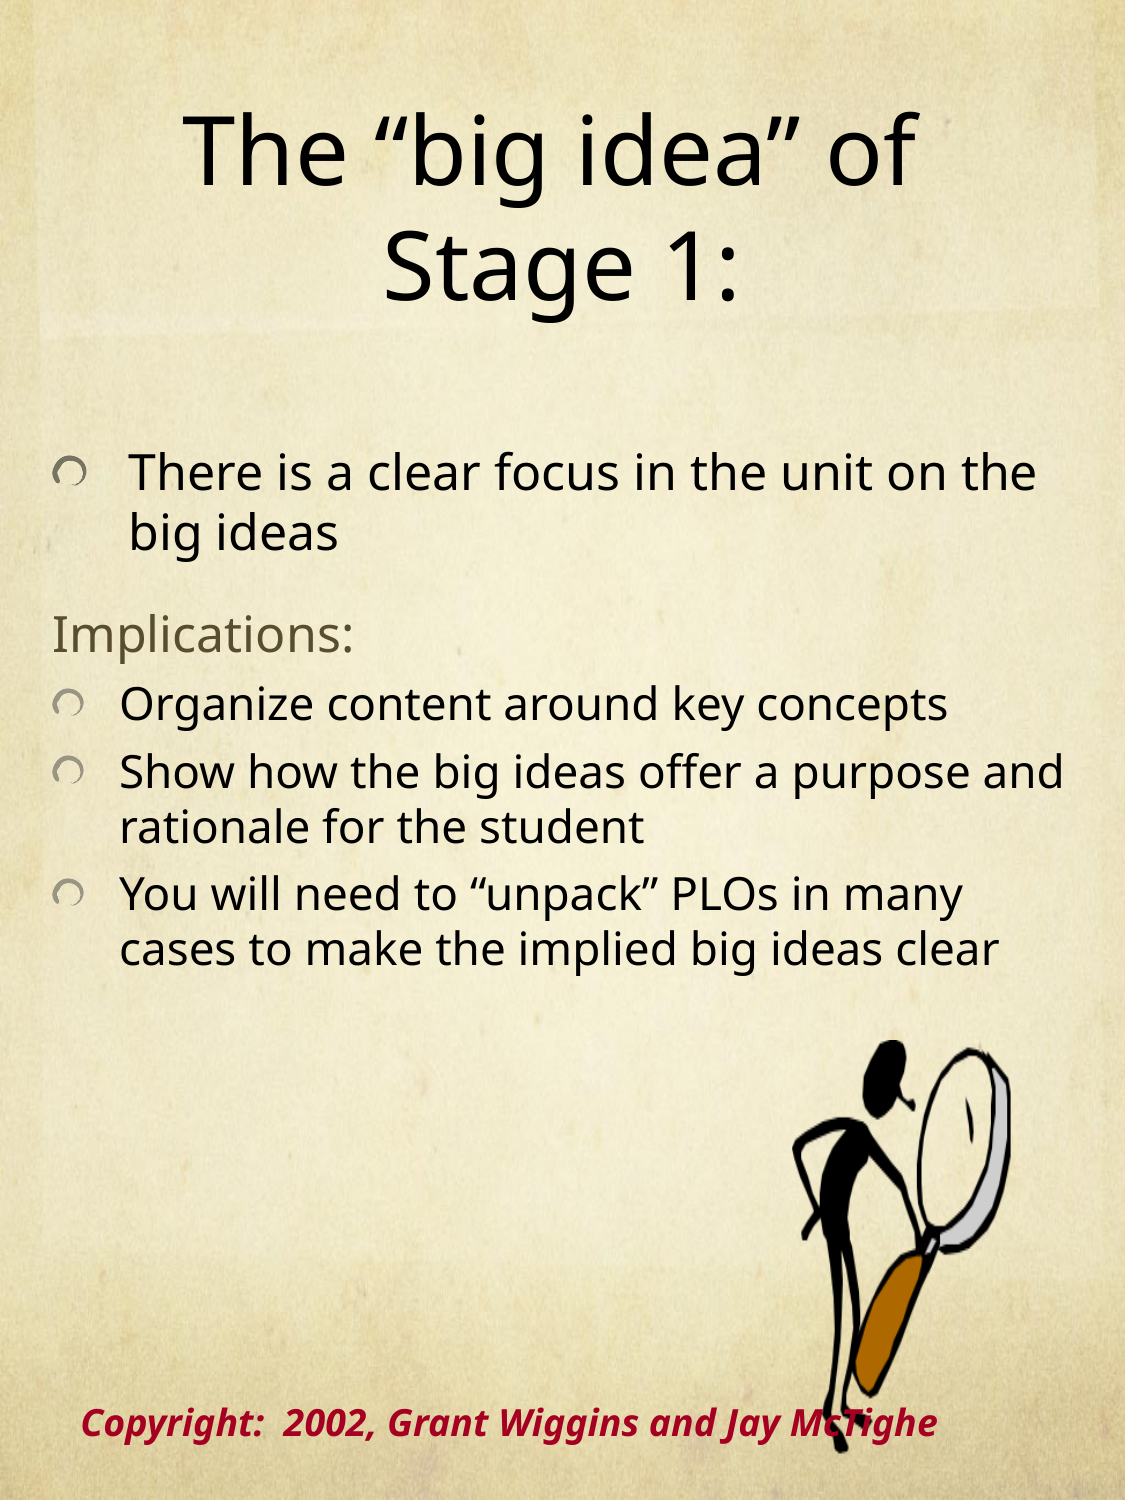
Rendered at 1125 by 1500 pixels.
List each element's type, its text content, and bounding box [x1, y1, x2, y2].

title The “big idea” of Stage 1: [112, 110, 1013, 300]
picture [0, 0, 1125, 1500]
list There is a clear focus in the unit on the big ideas Implications: Organize content around key concepts Show how the big ideas offer a purpose and rationale for the student You will need to “unpack” PLOs in many cases to make the implied big ideas clear [37, 433, 1097, 1200]
text_box Copyright: 2002, Grant Wiggins and Jay McTighe [65, 1391, 1068, 1497]
